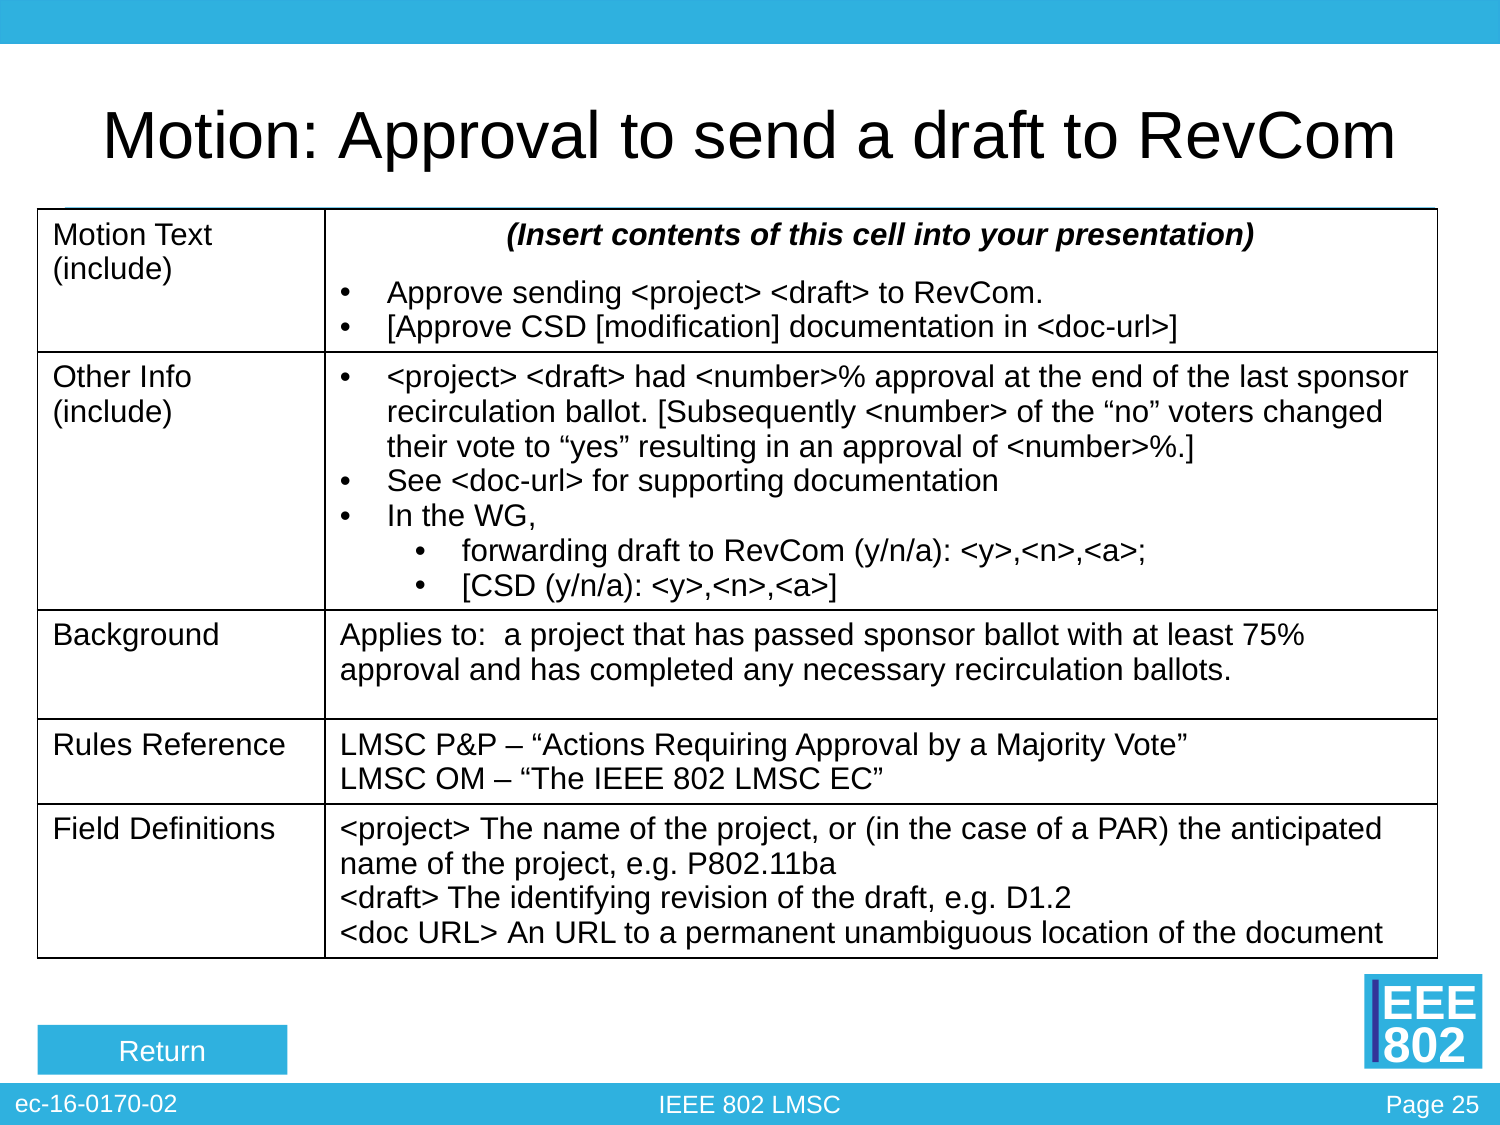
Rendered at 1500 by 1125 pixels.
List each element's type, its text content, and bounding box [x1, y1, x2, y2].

table_header (Insert contents of this cell into your presentation) [326, 210, 1437, 267]
table_cell LMSC P&P – “Actions Requiring Approval by a Majority Vote” LMSC OM – “The IEEE 802 LMSC EC” [326, 720, 1437, 803]
table_cell <project> The name of the project, or (in the case of a PAR) the anticipated name of the project, e.g. P802.11ba <draft> The identifying revision of the draft, e.g. D1.2 <doc URL> An URL to a permanent unambiguous location of the document [326, 805, 1437, 957]
table_cell Other Info (include) [38, 353, 324, 609]
table_cell Background [38, 611, 324, 718]
table_cell Field Definitions [38, 805, 324, 957]
table_header Motion Text (include) [38, 210, 324, 351]
title Motion: Approval to send a draft to RevCom [75, 66, 1425, 197]
table_cell Approve sending <project> <draft> to RevCom. [Approve CSD [modification] documentation in <doc-url>] [326, 267, 1437, 351]
table_cell Rules Reference [38, 720, 324, 803]
text_box Return [37, 1024, 288, 1075]
table_cell <project> <draft> had <number>% approval at the end of the last sponsor recirculation ballot. [Subsequently <number> of the “no” voters changed their vote to “yes” resulting in an approval of <number>%.] See <doc-url> for supporting documentation In the WG, forwarding draft to RevCom (y/n/a): <y>,<n>,<a>; [CSD (y/n/a): <y>,<n>,<a>] [326, 353, 1437, 609]
table_cell Applies to: a project that has passed sponsor ballot with at least 75% approval and has completed any necessary recirculation ballots. [326, 611, 1437, 718]
